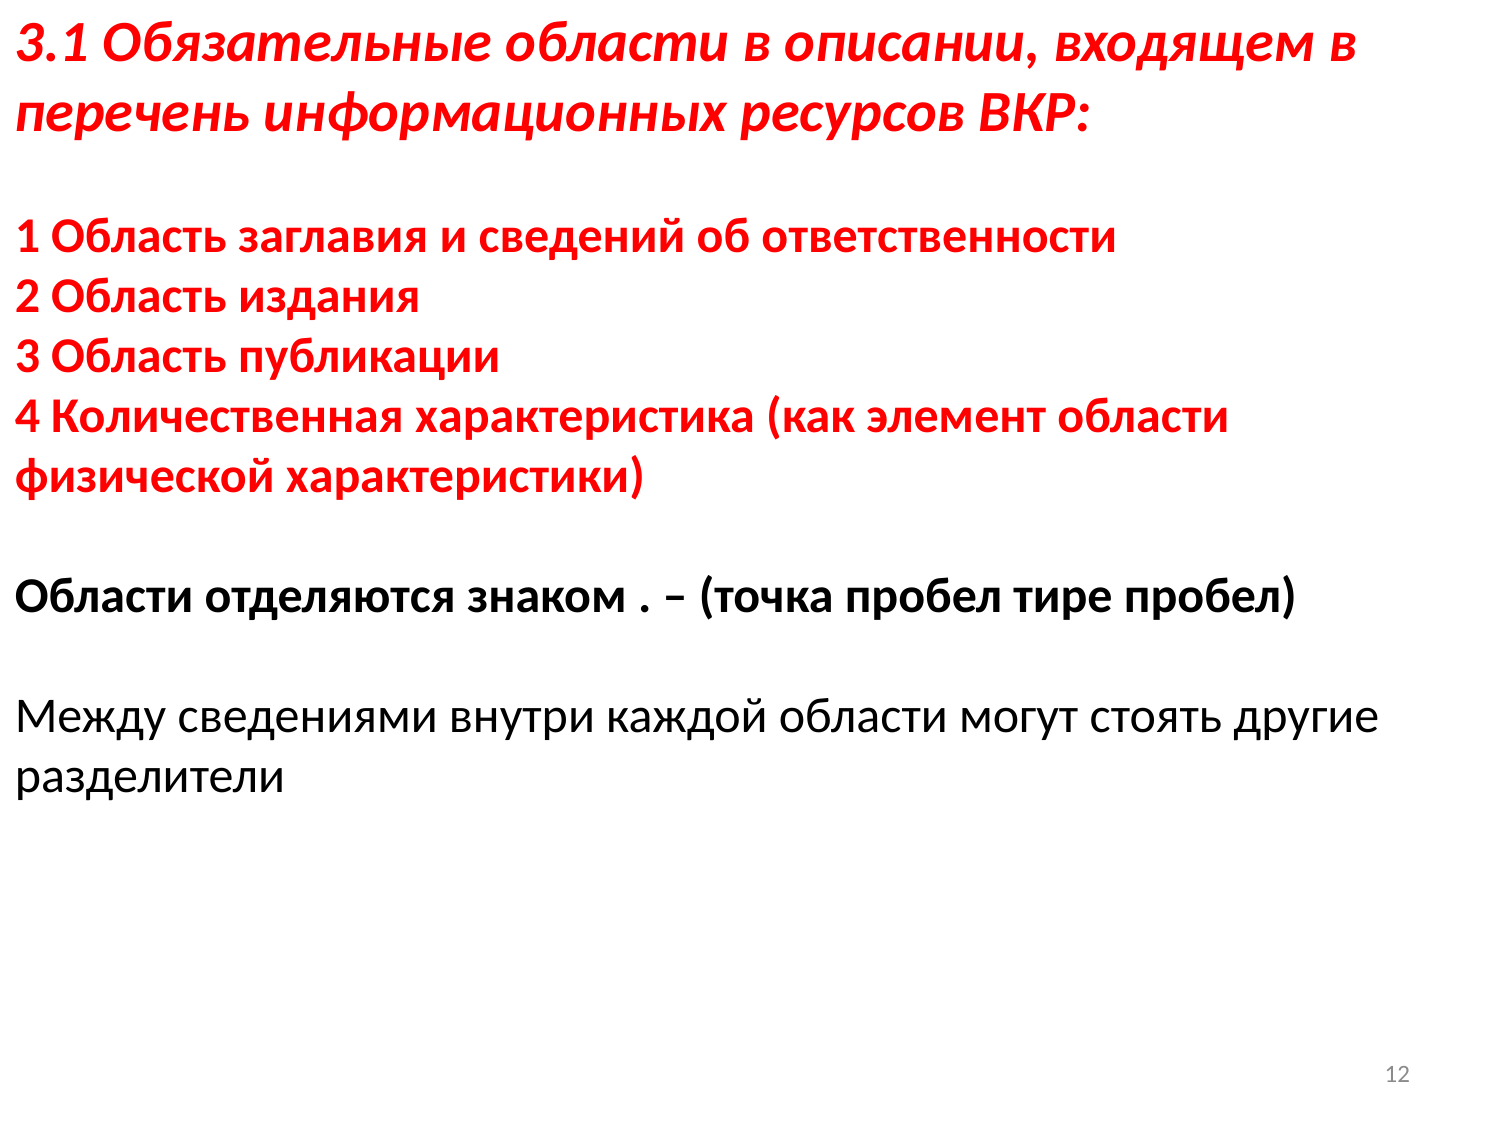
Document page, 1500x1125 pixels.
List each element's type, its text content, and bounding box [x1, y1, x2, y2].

slide_number 12 [1074, 1042, 1425, 1103]
text_box 3.1 Обязательные области в описании, входящем в перечень информационных ресурсов ВКР: 1 Область заглавия и сведений об ответственности 2 Область издания 3 Область публикации 4 Количественная характеристика (как элемент области физической характеристики) Области отделяются знаком . – (точка пробел тире пробел) Между сведениями внутри каждой области могут стоять другие разделители [0, 0, 1483, 811]
